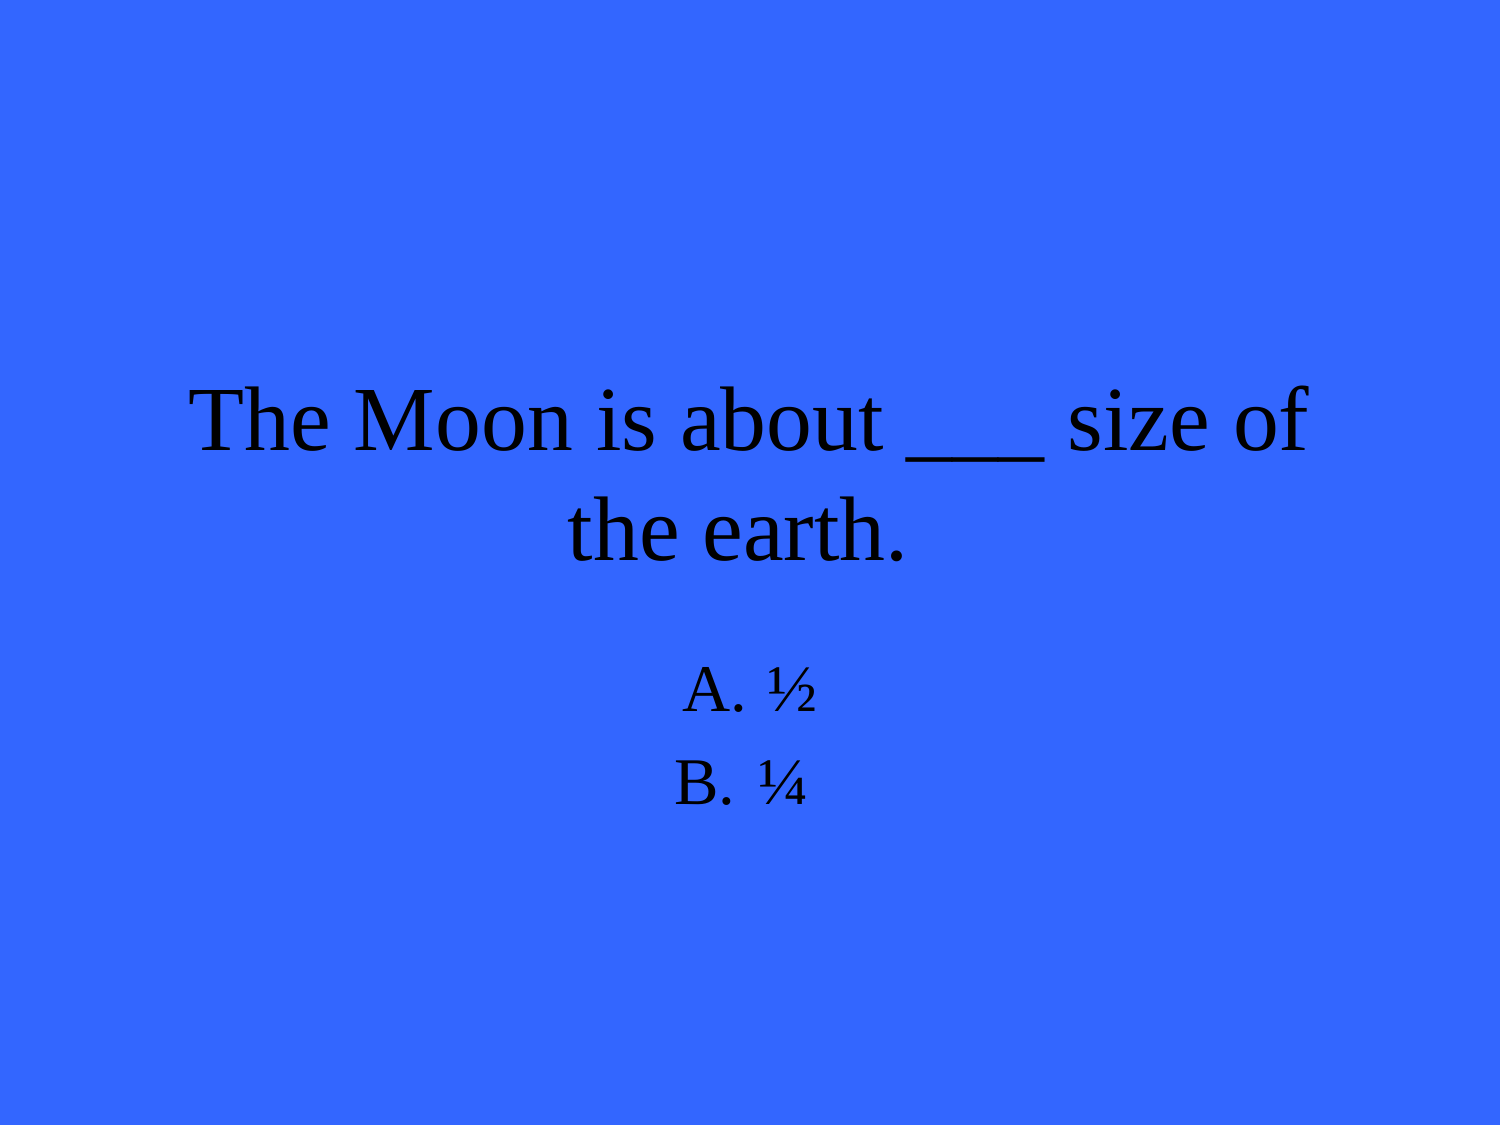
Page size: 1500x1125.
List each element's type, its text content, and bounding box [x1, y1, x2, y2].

subtitle ½ ¼ [224, 637, 1276, 926]
title The Moon is about ___ size of the earth. [112, 374, 1388, 563]
